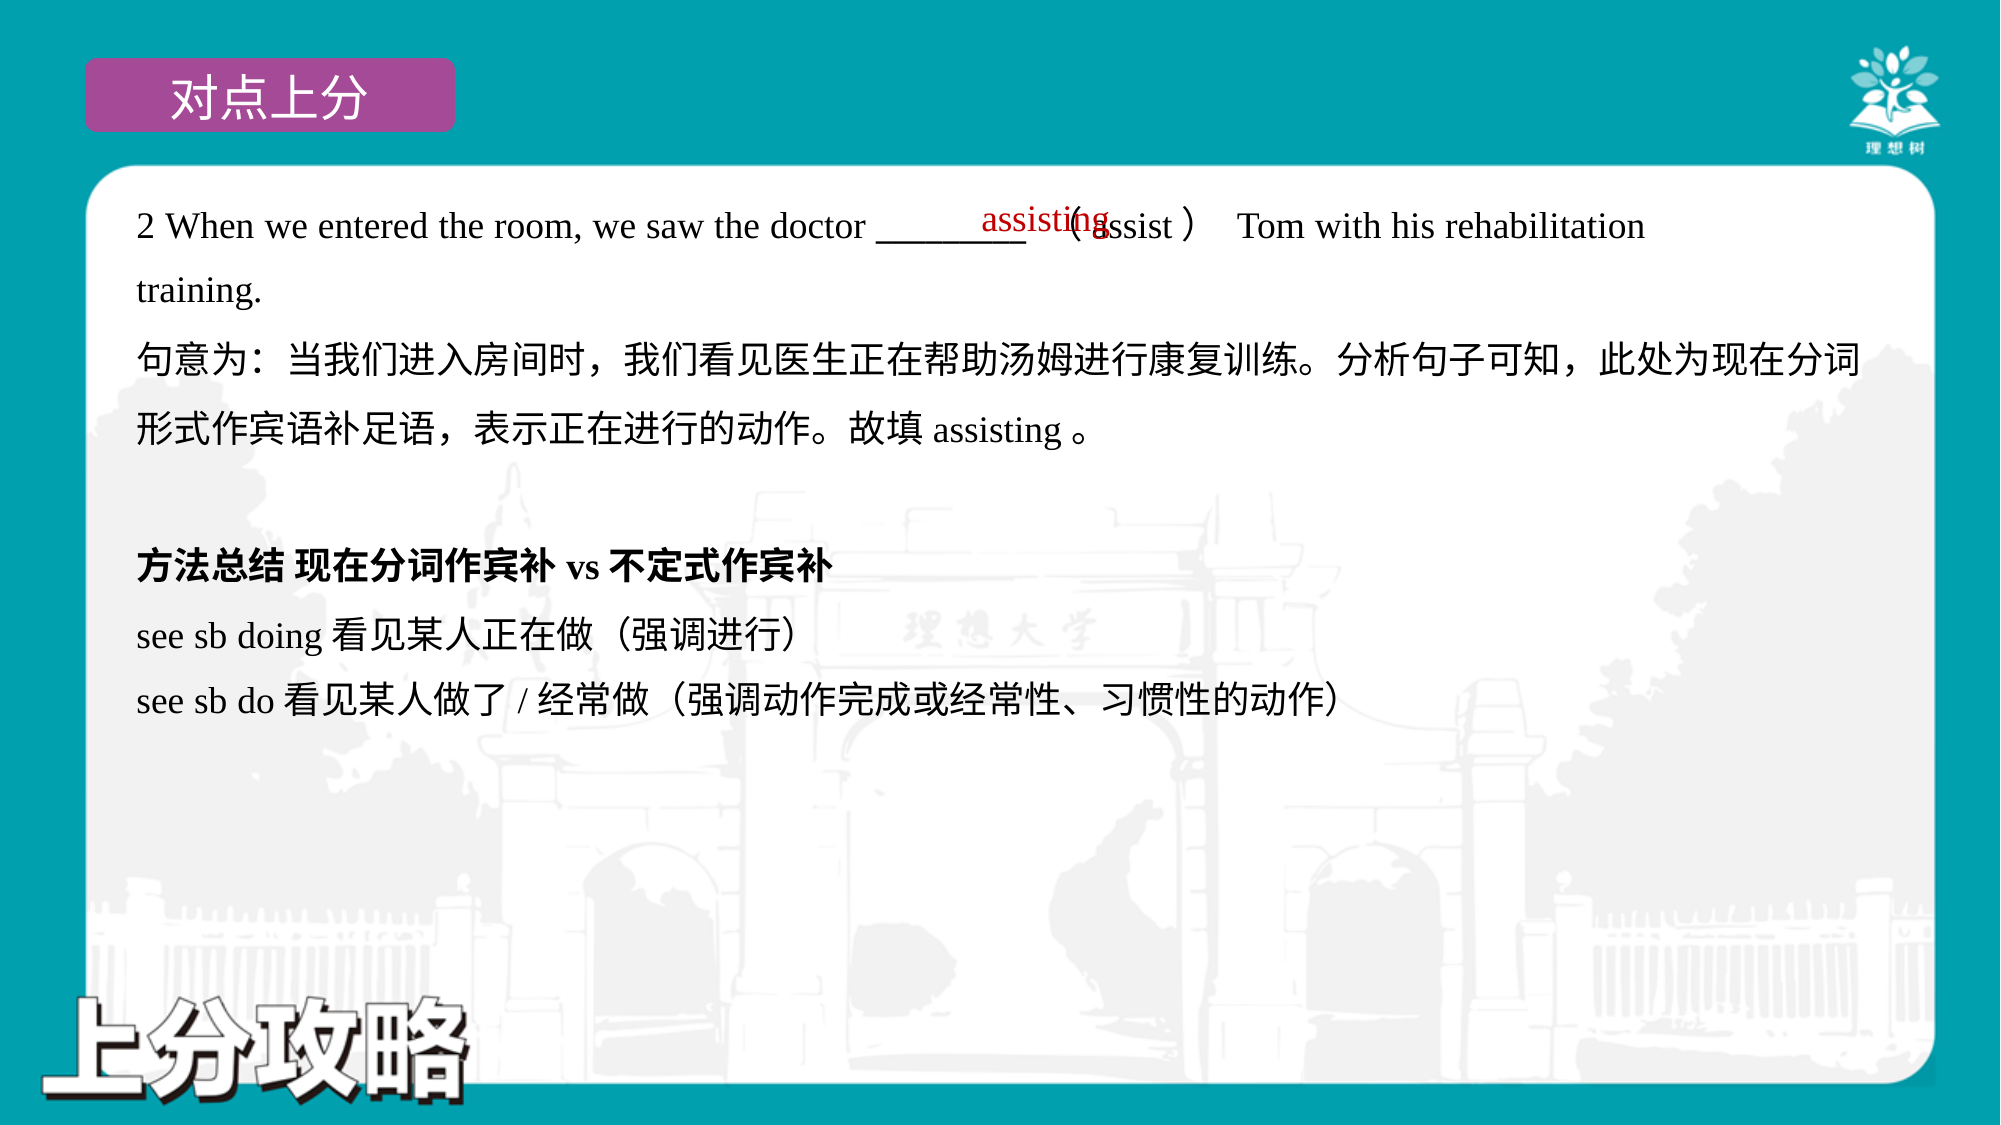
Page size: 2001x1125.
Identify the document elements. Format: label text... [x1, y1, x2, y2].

text_box 句意为：当我们进入房间时，我们看见医生正在帮助汤姆进行康复训练。分析句子可知，此处为现在分词 形式作宾语补足语，表示正在进行的动作。故填assisting。 方法总结 现在分词作宾补vs不定式作宾补 see sb doing看见某人正在做（强调进行） see sb do看见某人做了/经常做（强调动作完成或经常性、习惯性的动作） [136, 312, 1865, 646]
text_box assisting [967, 169, 1124, 232]
picture [0, 0, 2000, 1125]
text_box 2 When we entered the room, we saw the doctor _________ （assist） Tom with his rehabilitation training. [136, 176, 1865, 304]
